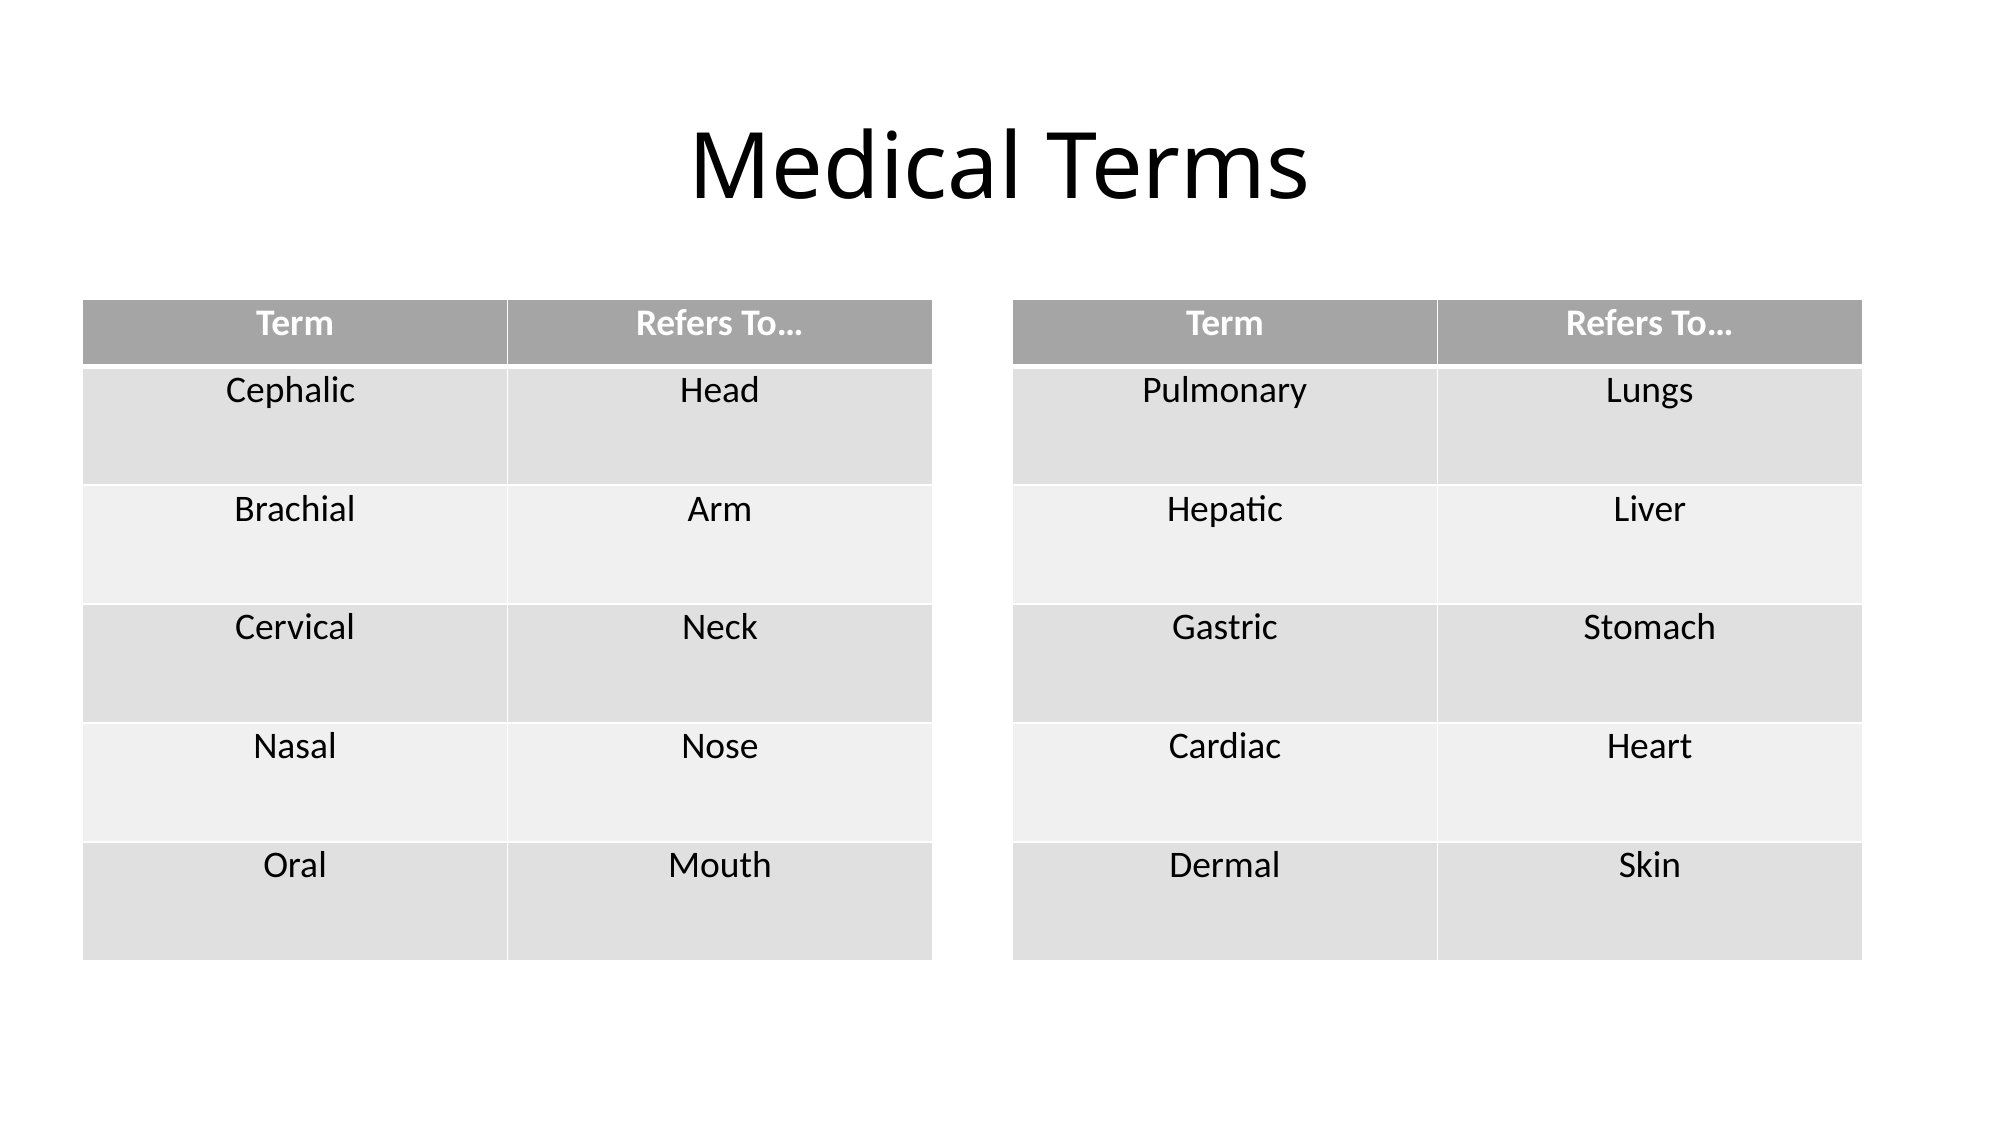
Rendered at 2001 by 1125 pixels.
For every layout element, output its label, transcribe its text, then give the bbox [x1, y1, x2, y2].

table_cell Lungs [1438, 369, 1862, 484]
table_cell Mouth [508, 843, 932, 960]
table_cell Cervical [83, 605, 507, 722]
table_cell Brachial [83, 486, 507, 603]
table_header Term [1013, 300, 1437, 364]
table_cell Skin [1438, 843, 1862, 960]
table_cell Heart [1438, 724, 1862, 841]
table_cell Pulmonary [1013, 369, 1437, 484]
title Medical Terms [137, 59, 1863, 278]
table_cell Arm [508, 486, 932, 603]
table_header Refers To… [1438, 300, 1862, 364]
table_cell Cardiac [1013, 724, 1437, 841]
table_header Term [83, 300, 507, 364]
table_cell Stomach [1438, 605, 1862, 722]
table_cell Nasal [83, 724, 507, 841]
table_cell Cephalic [83, 369, 507, 484]
table_cell Nose [508, 724, 932, 841]
table_cell Head [508, 369, 932, 484]
table_cell Hepatic [1013, 486, 1437, 603]
table_cell Neck [508, 605, 932, 722]
table_cell Oral [83, 843, 507, 960]
table_cell Liver [1438, 486, 1862, 603]
table_cell Gastric [1013, 605, 1437, 722]
table_cell Dermal [1013, 843, 1437, 960]
table_header Refers To… [508, 300, 932, 364]
